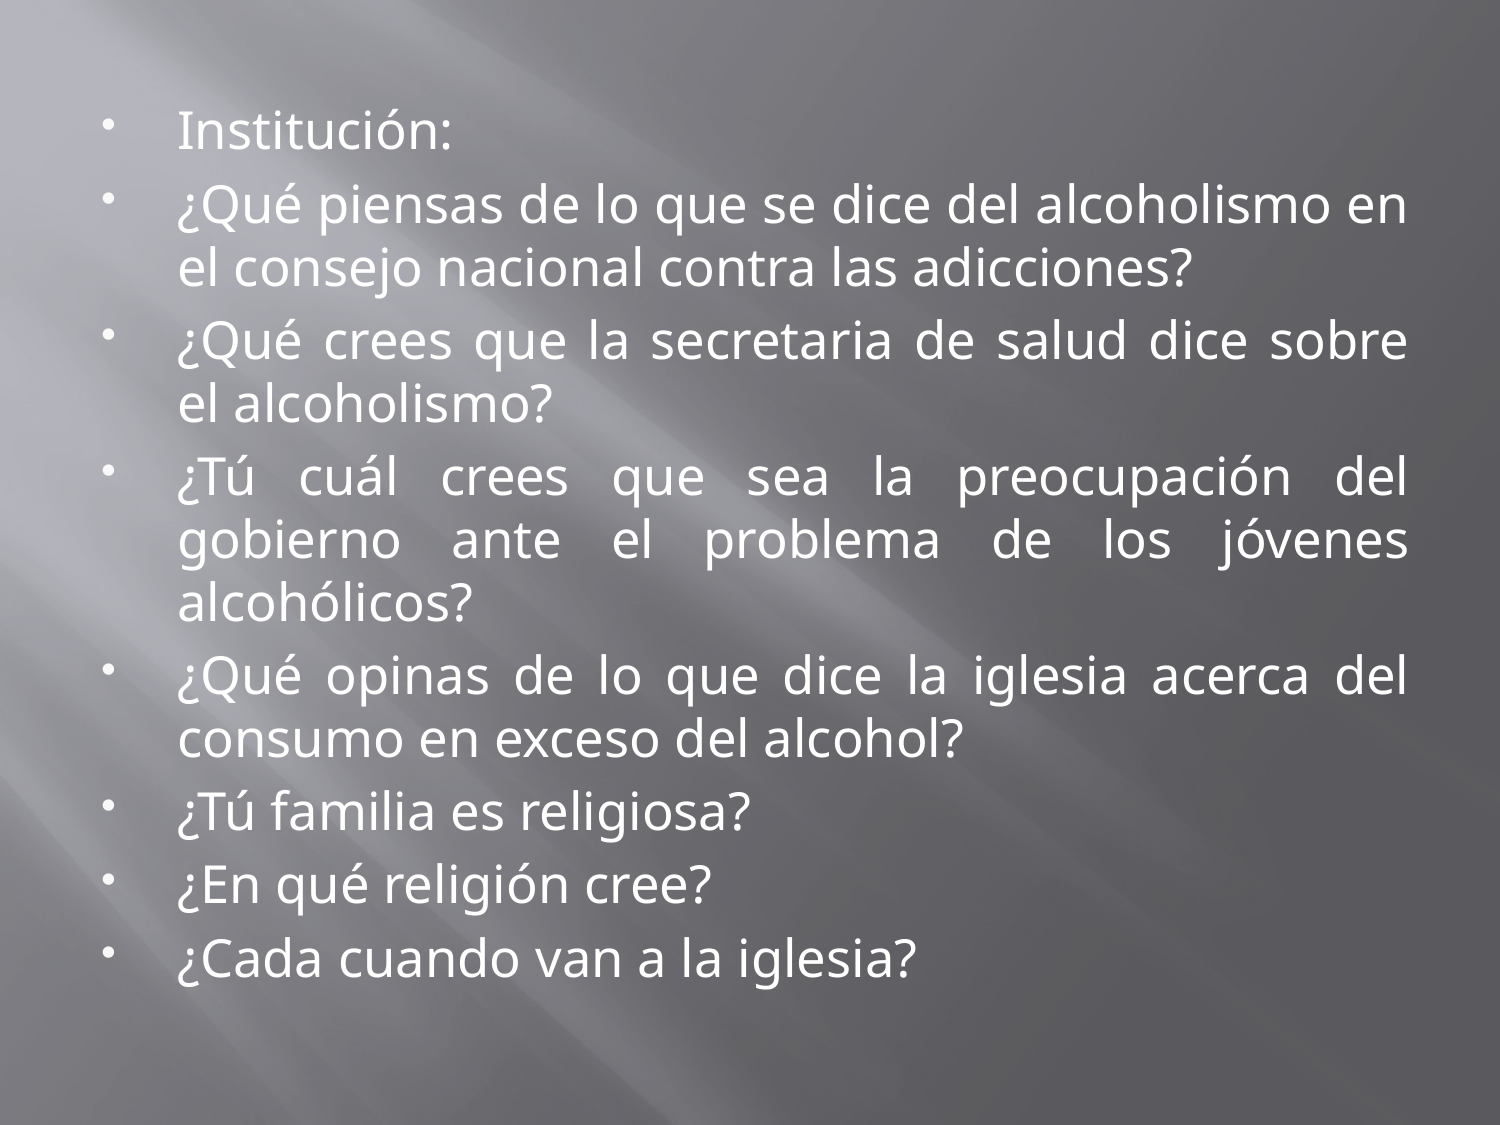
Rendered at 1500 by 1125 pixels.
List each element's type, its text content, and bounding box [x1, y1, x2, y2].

list Institución: ¿Qué piensas de lo que se dice del alcoholismo en el consejo nacional contra las adicciones? ¿Qué crees que la secretaria de salud dice sobre el alcoholismo? ¿Tú cuál crees que sea la preocupación del gobierno ante el problema de los jóvenes alcohólicos? ¿Qué opinas de lo que dice la iglesia acerca del consumo en exceso del alcohol? ¿Tú familia es religiosa? ¿En qué religión cree? ¿Cada cuando van a la iglesia? [75, 90, 1425, 1005]
